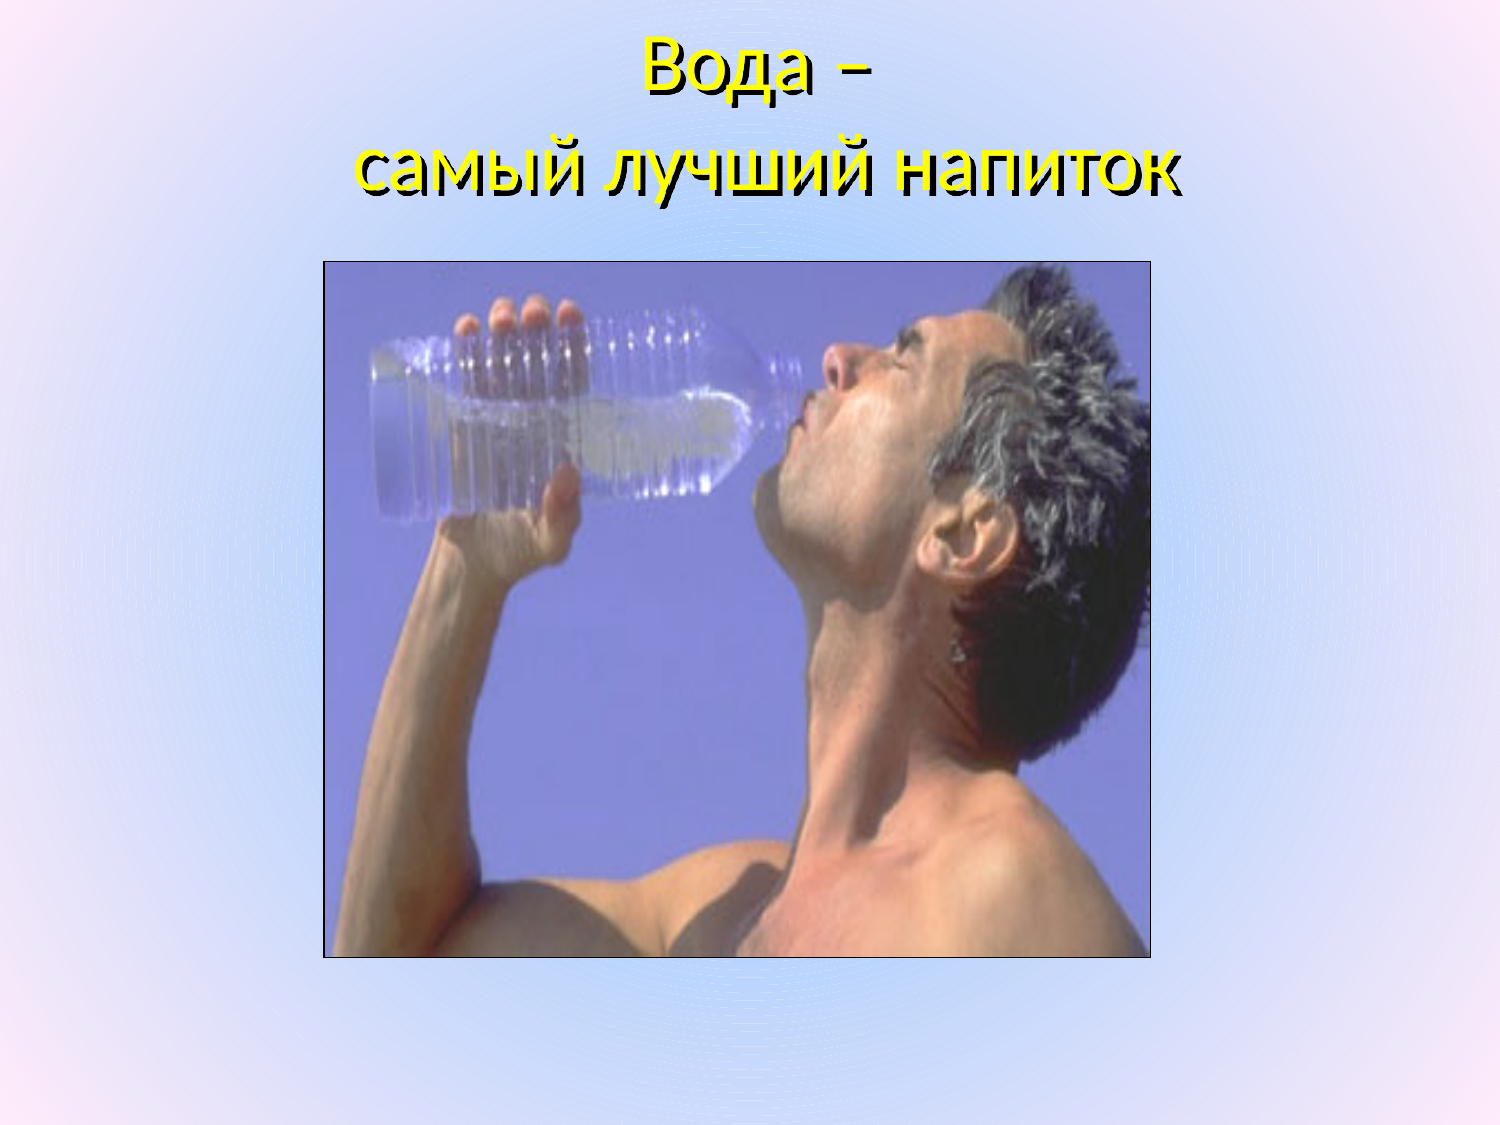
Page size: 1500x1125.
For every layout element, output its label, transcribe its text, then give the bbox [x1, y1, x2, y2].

picture [324, 262, 1151, 957]
text_box Вода – самый лучший напиток [37, 0, 1475, 215]
